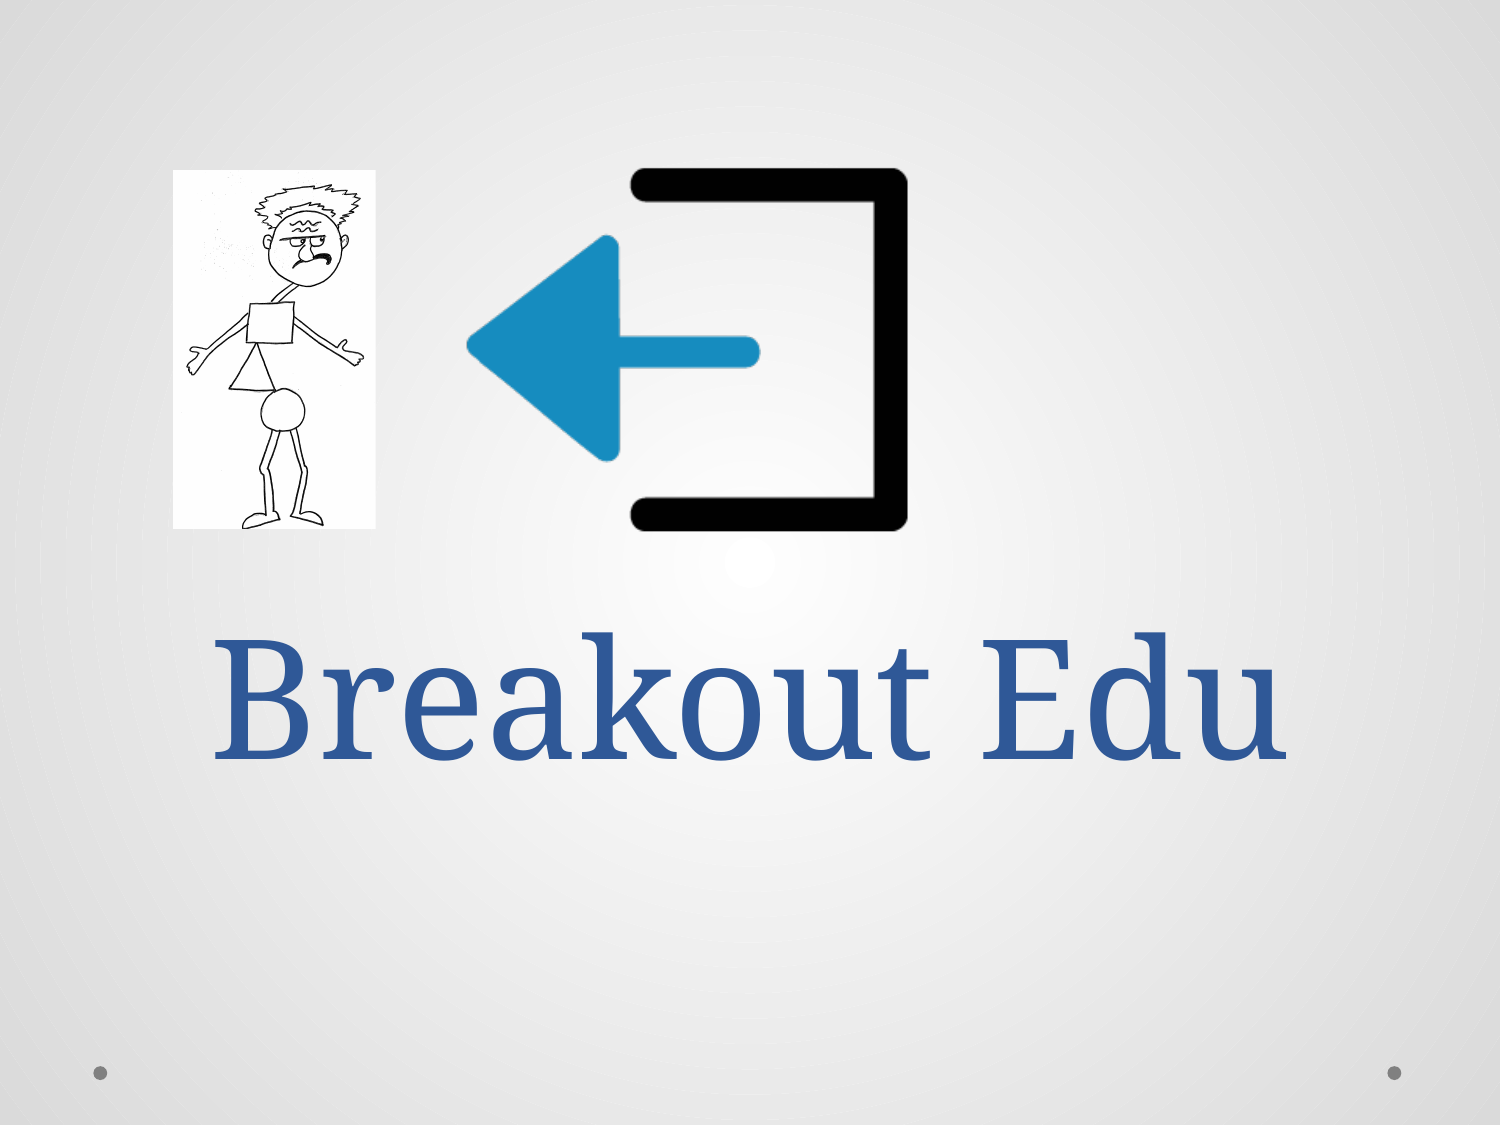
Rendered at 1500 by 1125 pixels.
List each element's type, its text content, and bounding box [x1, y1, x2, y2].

title Breakout Edu [112, 99, 1388, 800]
picture [172, 37, 1001, 663]
